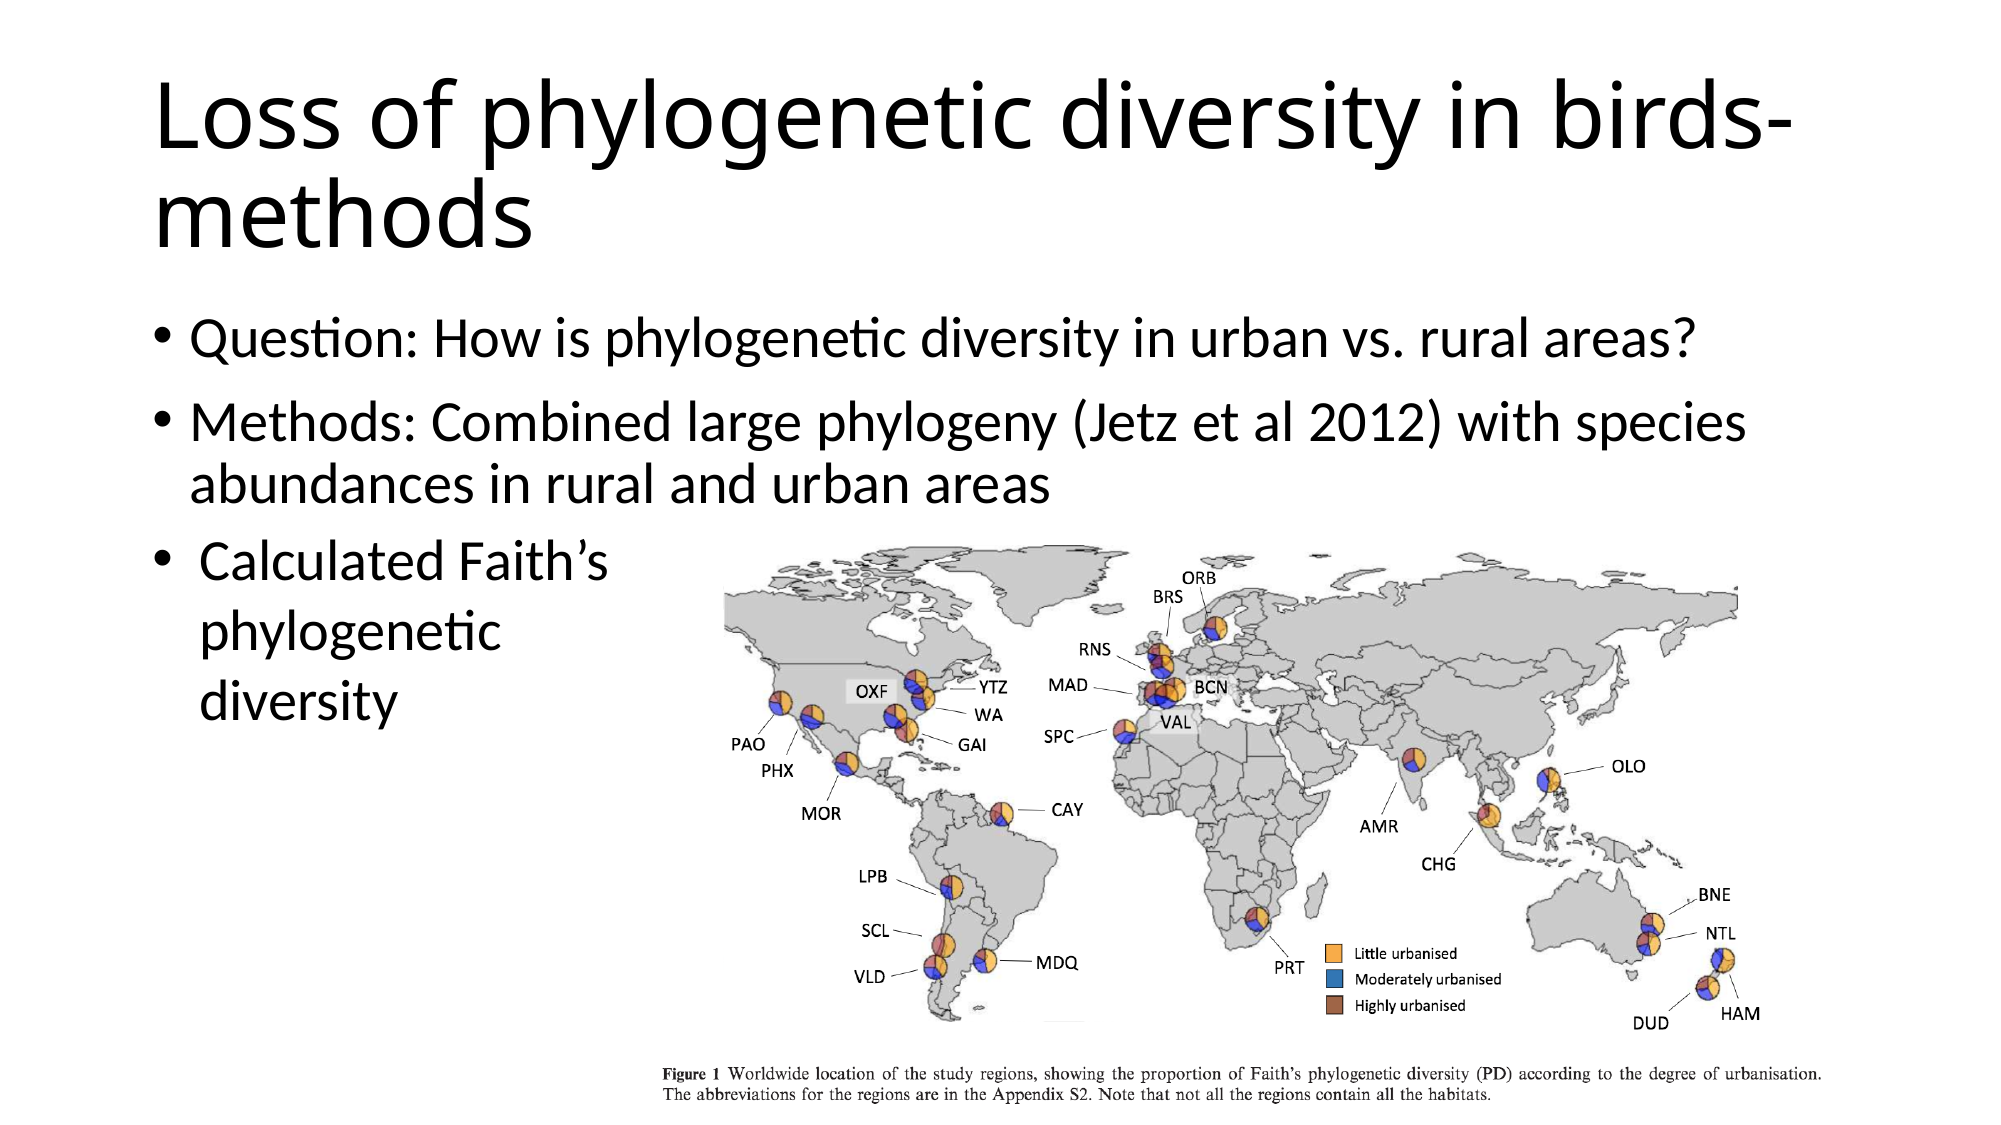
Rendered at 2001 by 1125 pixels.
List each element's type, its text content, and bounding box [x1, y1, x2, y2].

picture [634, 514, 1863, 1119]
list Question: How is phylogenetic diversity in urban vs. rural areas? Methods: Combined large phylogeny (Jetz et al 2012) with species abundances in rural and urban areas [137, 299, 1882, 625]
text_box Calculated Faith’s phylogenetic diversity [137, 514, 634, 785]
title Loss of phylogenetic diversity in birds- methods [137, 59, 1863, 278]
